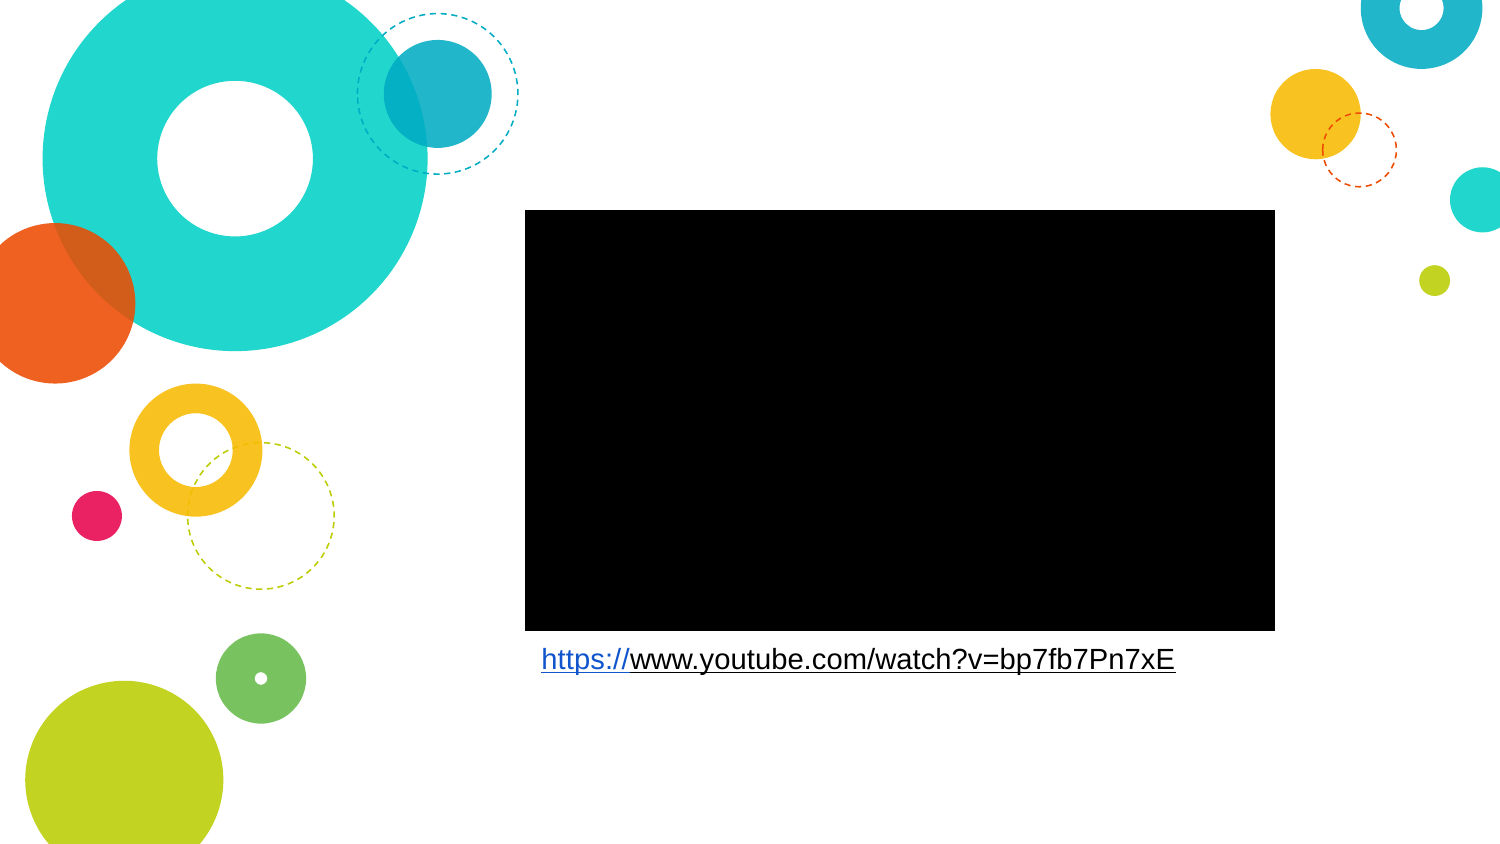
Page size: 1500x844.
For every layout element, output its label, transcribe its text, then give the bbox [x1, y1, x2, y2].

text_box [524, 209, 1276, 632]
text_box https://www.youtube.com/watch?v=bp7fb7Pn7xE [526, 640, 1200, 684]
